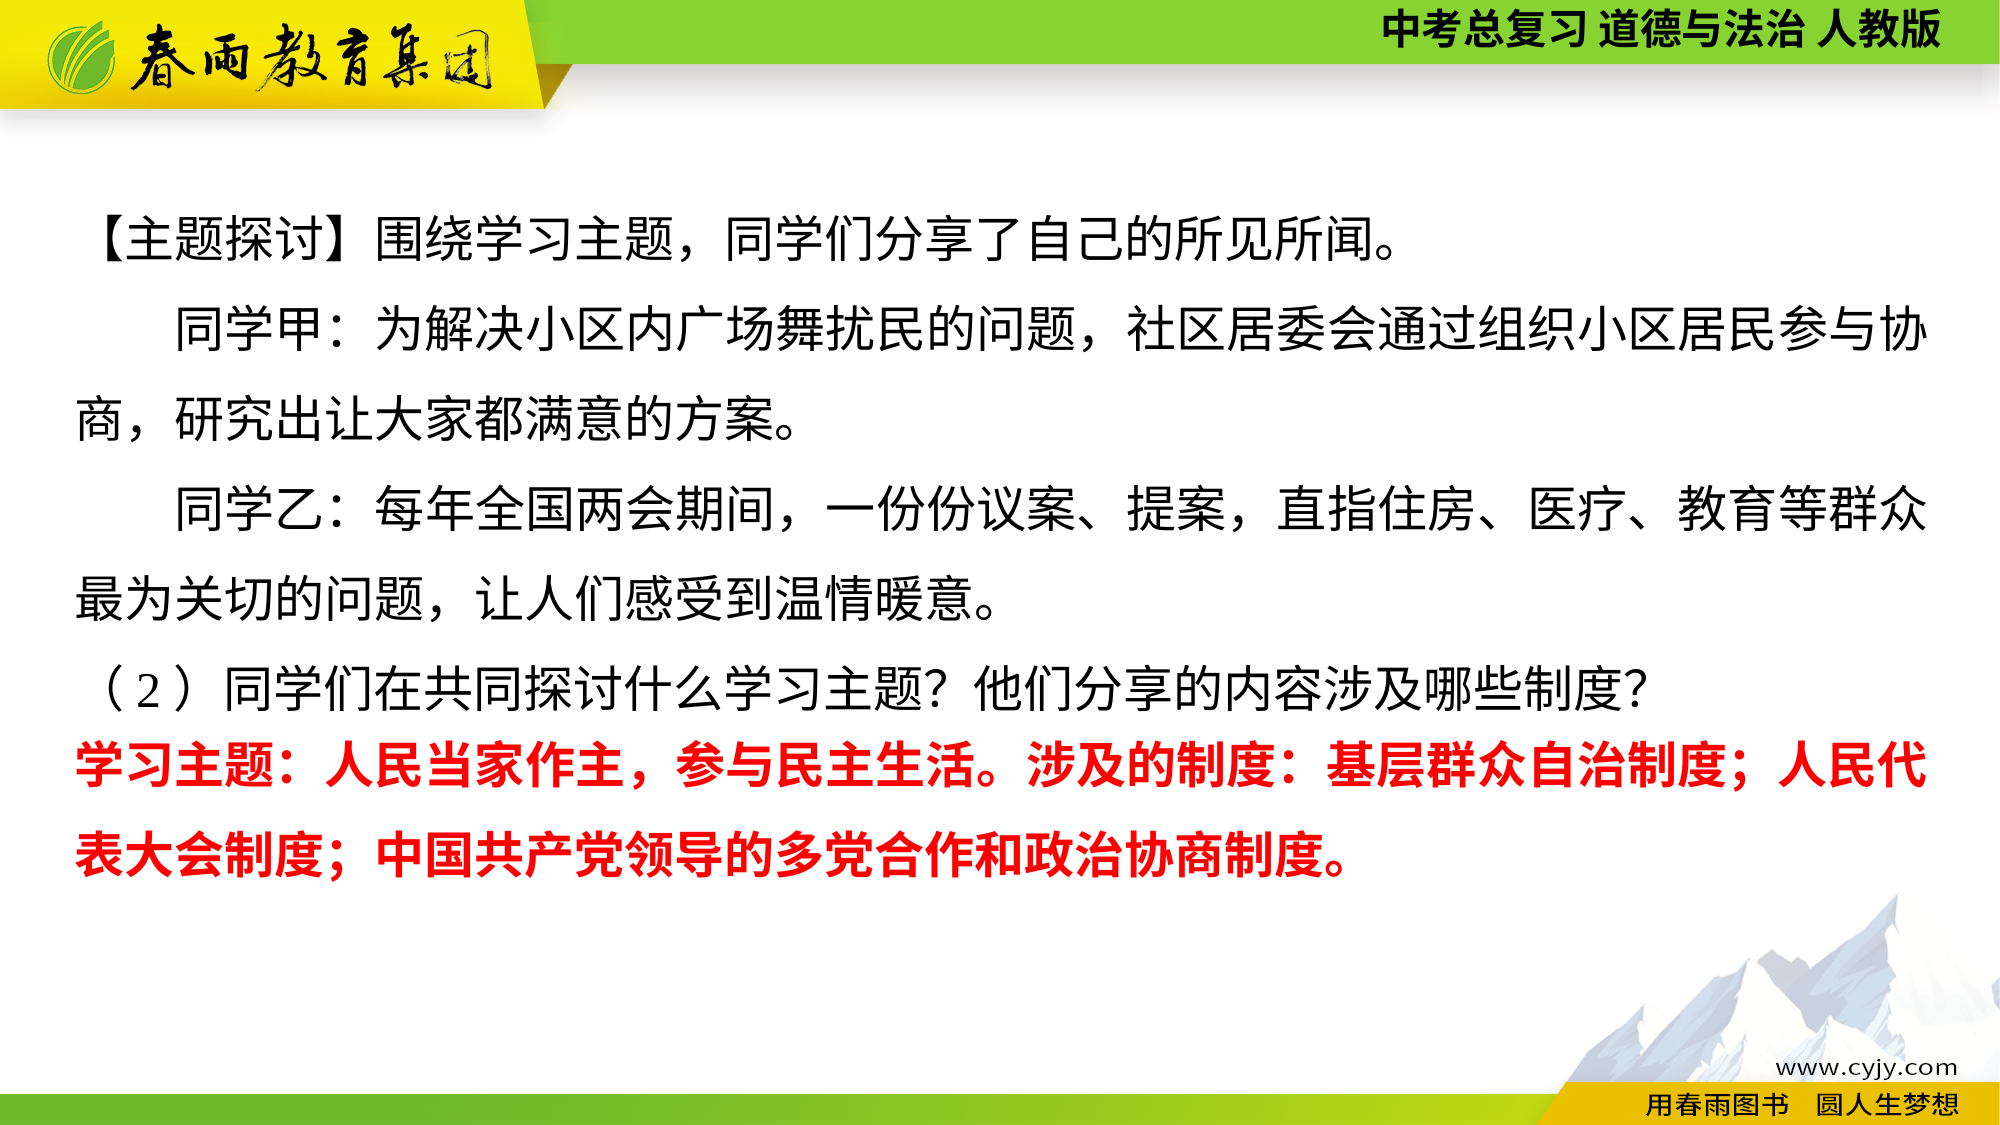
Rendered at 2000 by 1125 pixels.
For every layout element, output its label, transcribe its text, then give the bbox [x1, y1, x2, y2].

picture [0, 0, 2000, 1125]
text_box 学习主题：人民当家作主，参与民主生活。涉及的制度：基层群众自治制度；人民代表大会制度；中国共产党领导的多党合作和政治协商制度。 [59, 695, 1944, 891]
list 【主题探讨】围绕学习主题，同学们分享了自己的所见所闻。 同学甲：为解决小区内广场舞扰民的问题，社区居委会通过组织小区居民参与协商，研究出让大家都满意的方案。 同学乙：每年全国两会期间，一份份议案、提案，直指住房、医疗、教育等群众最为关切的问题，让人们感受到温情暖意。 （2）同学们在共同探讨什么学习主题？他们分享的内容涉及哪些制度？ [59, 169, 1944, 695]
